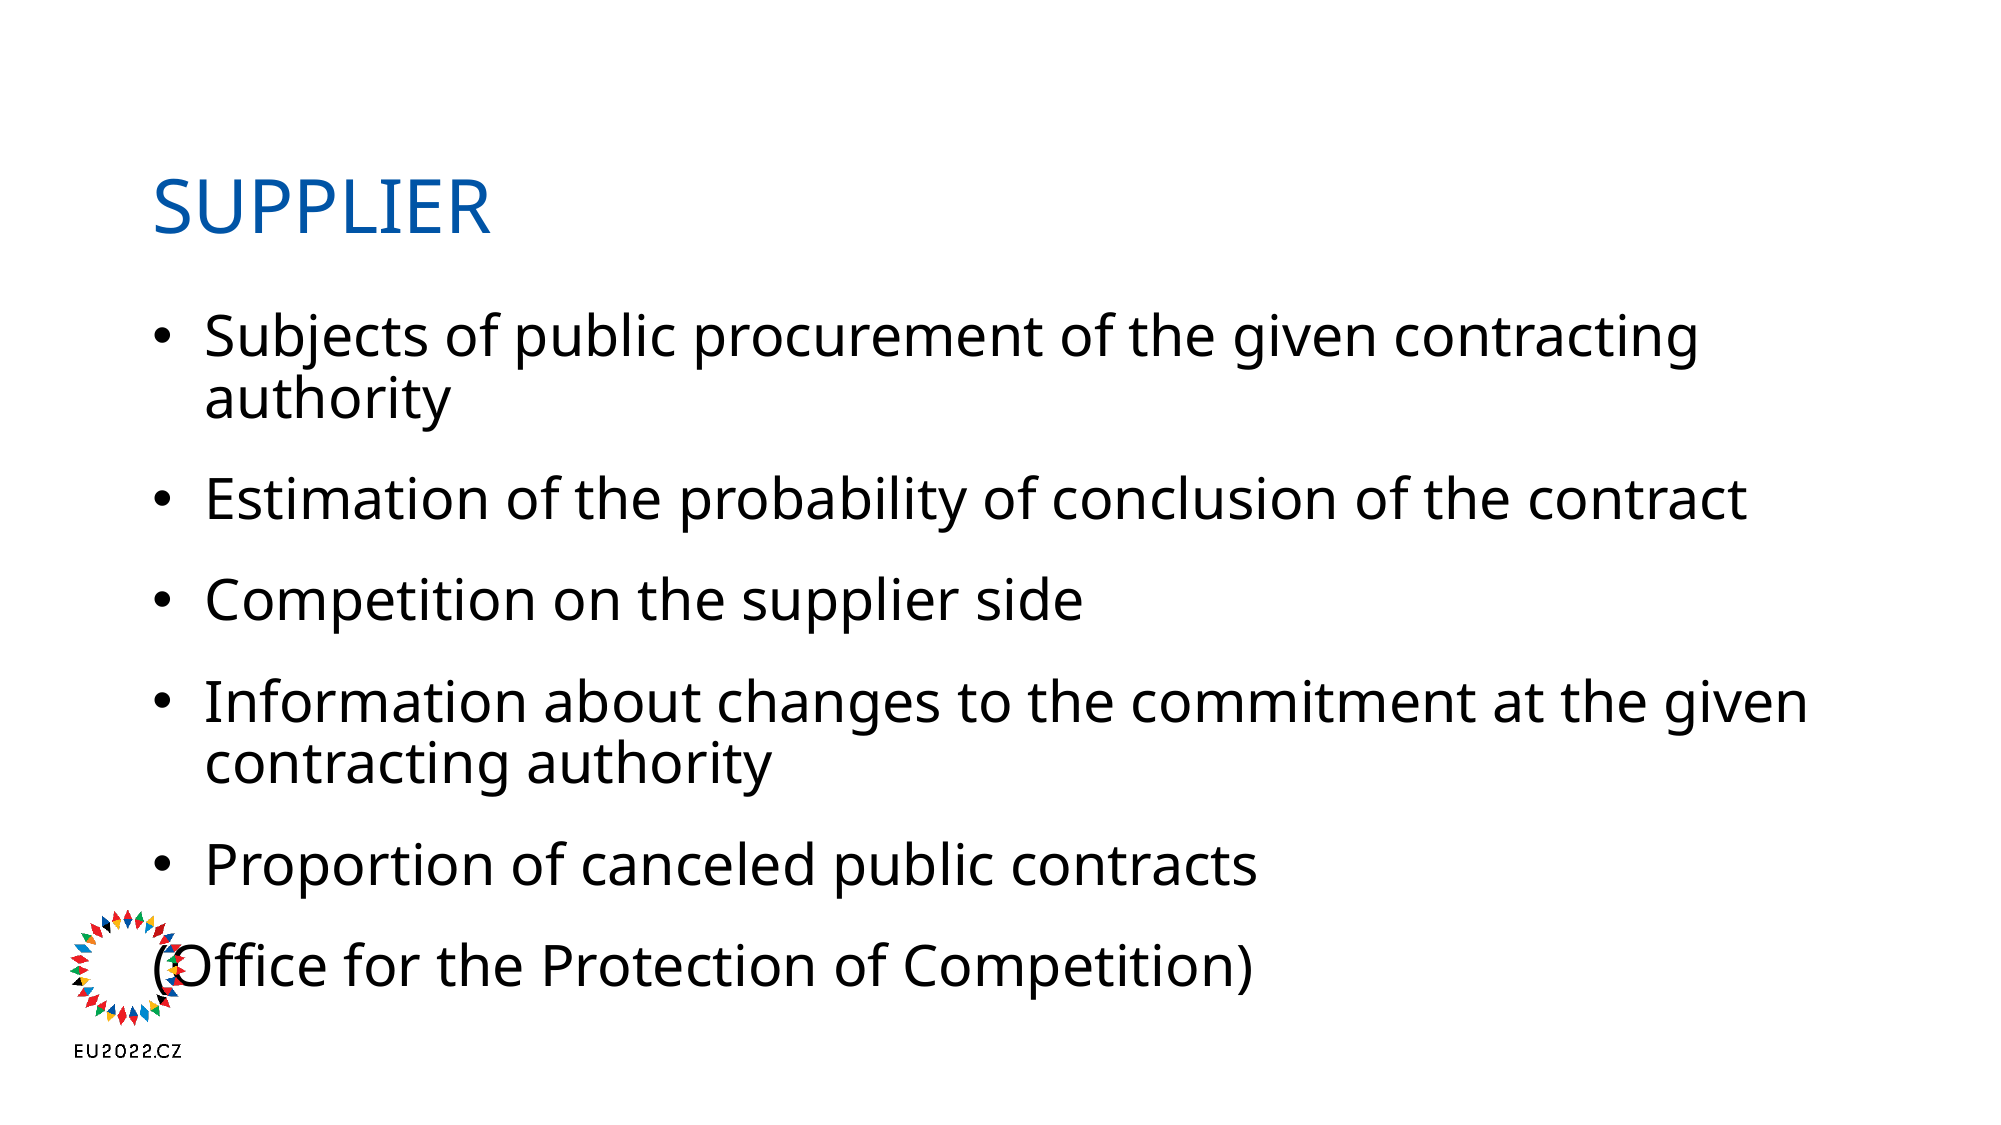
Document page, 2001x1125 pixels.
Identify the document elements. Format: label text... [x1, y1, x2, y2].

title SUPPLIER [137, 59, 1863, 278]
list Subjects of public procurement of the given contracting authority Estimation of the probability of conclusion of the contract Competition on the supplier side Information about changes to the commitment at the given contracting authority Proportion of canceled public contracts (Office for the Protection of Competition) [137, 299, 1863, 1014]
picture [69, 909, 186, 1058]
